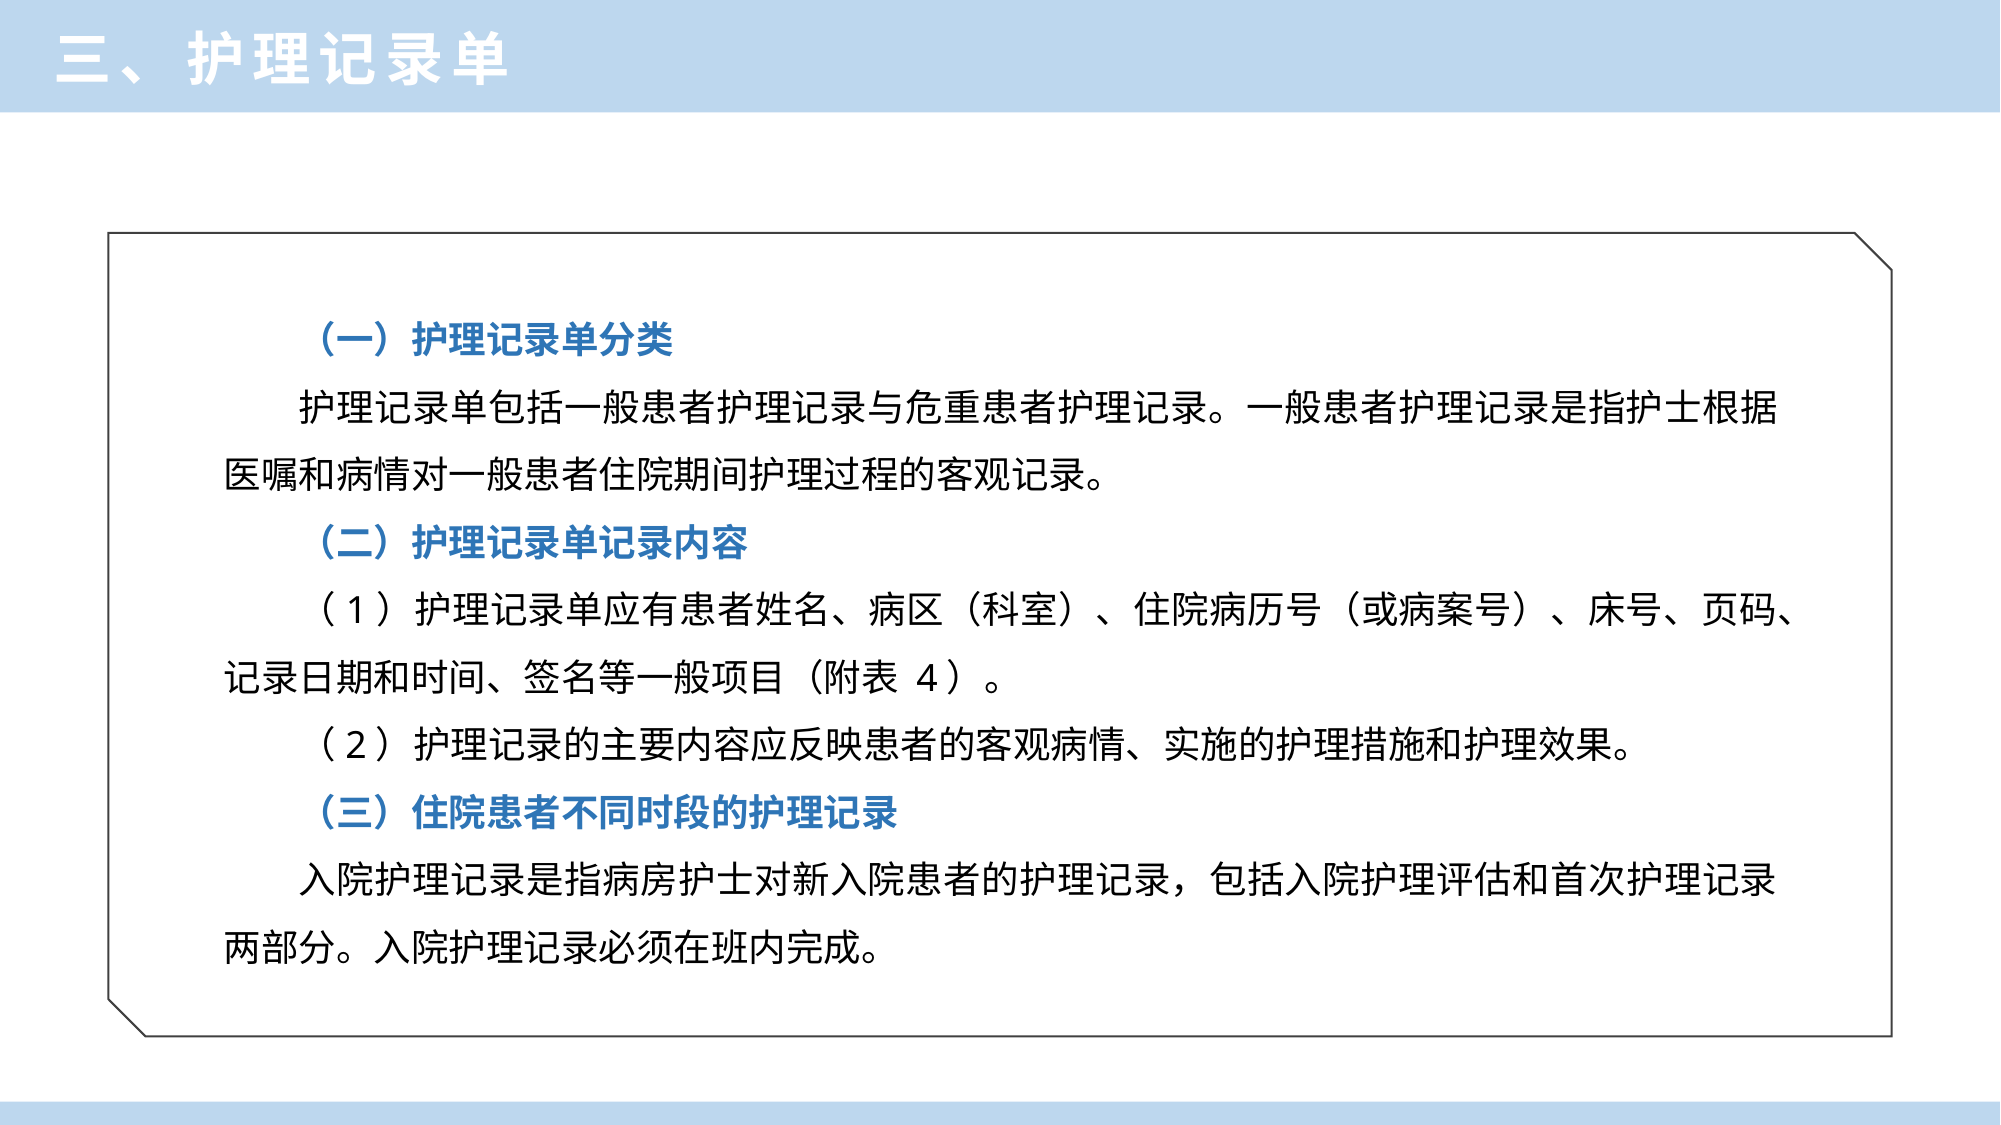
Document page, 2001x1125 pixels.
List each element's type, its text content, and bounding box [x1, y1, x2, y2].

text_box [107, 231, 1893, 1038]
text_box （一）护理记录单分类 护理记录单包括一般患者护理记录与危重患者护理记录。一般患者护理记录是指护士根据医嘱和病情对一般患者住院期间护理过程的客观记录。 （二）护理记录单记录内容 （1）护理记录单应有患者姓名、病区（科室）、住院病历号（或病案号）、床号、页码、记录日期和时间、签名等一般项目（附表 4）。 （2）护理记录的主要内容应反映患者的客观病情、实施的护理措施和护理效果。 （三）住院患者不同时段的护理记录 入院护理记录是指病房护士对新入院患者的护理记录，包括入院护理评估和首次护理记录两部分。入院护理记录必须在班内完成。 [209, 286, 1793, 977]
text_box 三、护理记录单 [41, 16, 522, 98]
